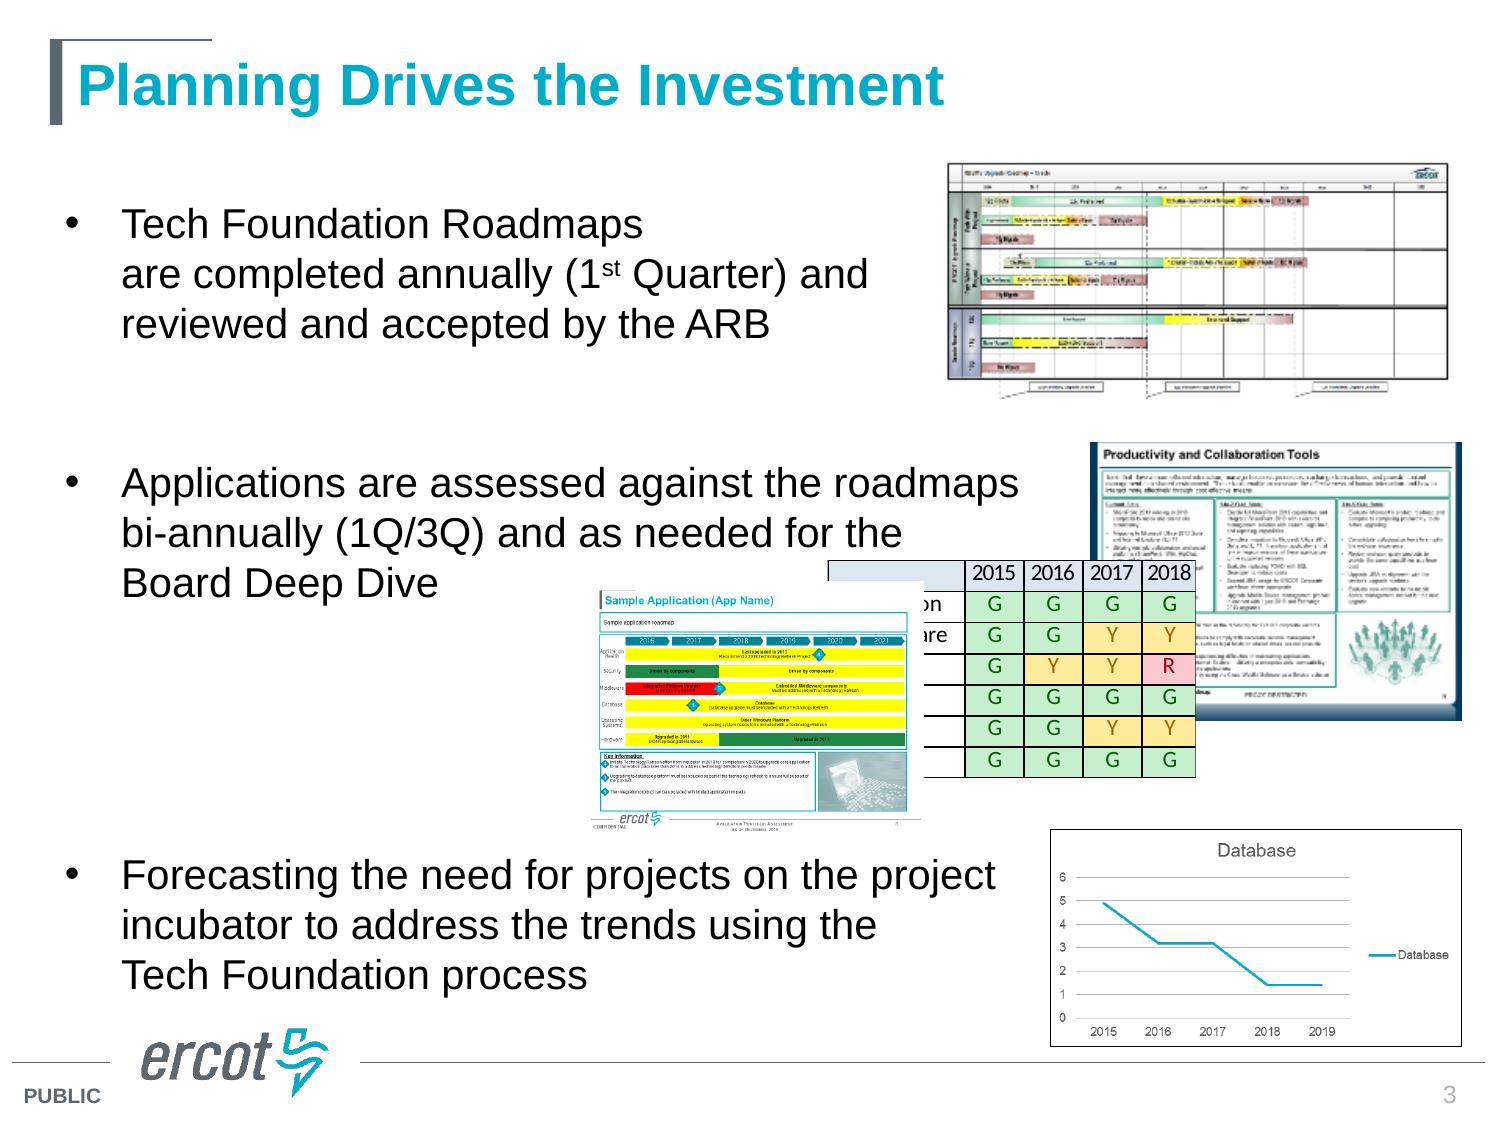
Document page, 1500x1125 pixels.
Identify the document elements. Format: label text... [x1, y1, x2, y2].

list Tech Foundation Roadmaps are completed annually (1st Quarter) and reviewed and accepted by the ARB Applications are assessed against the roadmaps bi-annually (1Q/3Q) and as needed for the Board Deep Dive Forecasting the need for projects on the project incubator to address the trends using the Tech Foundation process [50, 189, 1450, 1112]
slide_number 3 [1412, 1076, 1488, 1112]
picture [588, 441, 1462, 833]
picture [943, 157, 1451, 399]
title Planning Drives the Investment [62, 39, 1450, 189]
picture [1049, 828, 1462, 1047]
